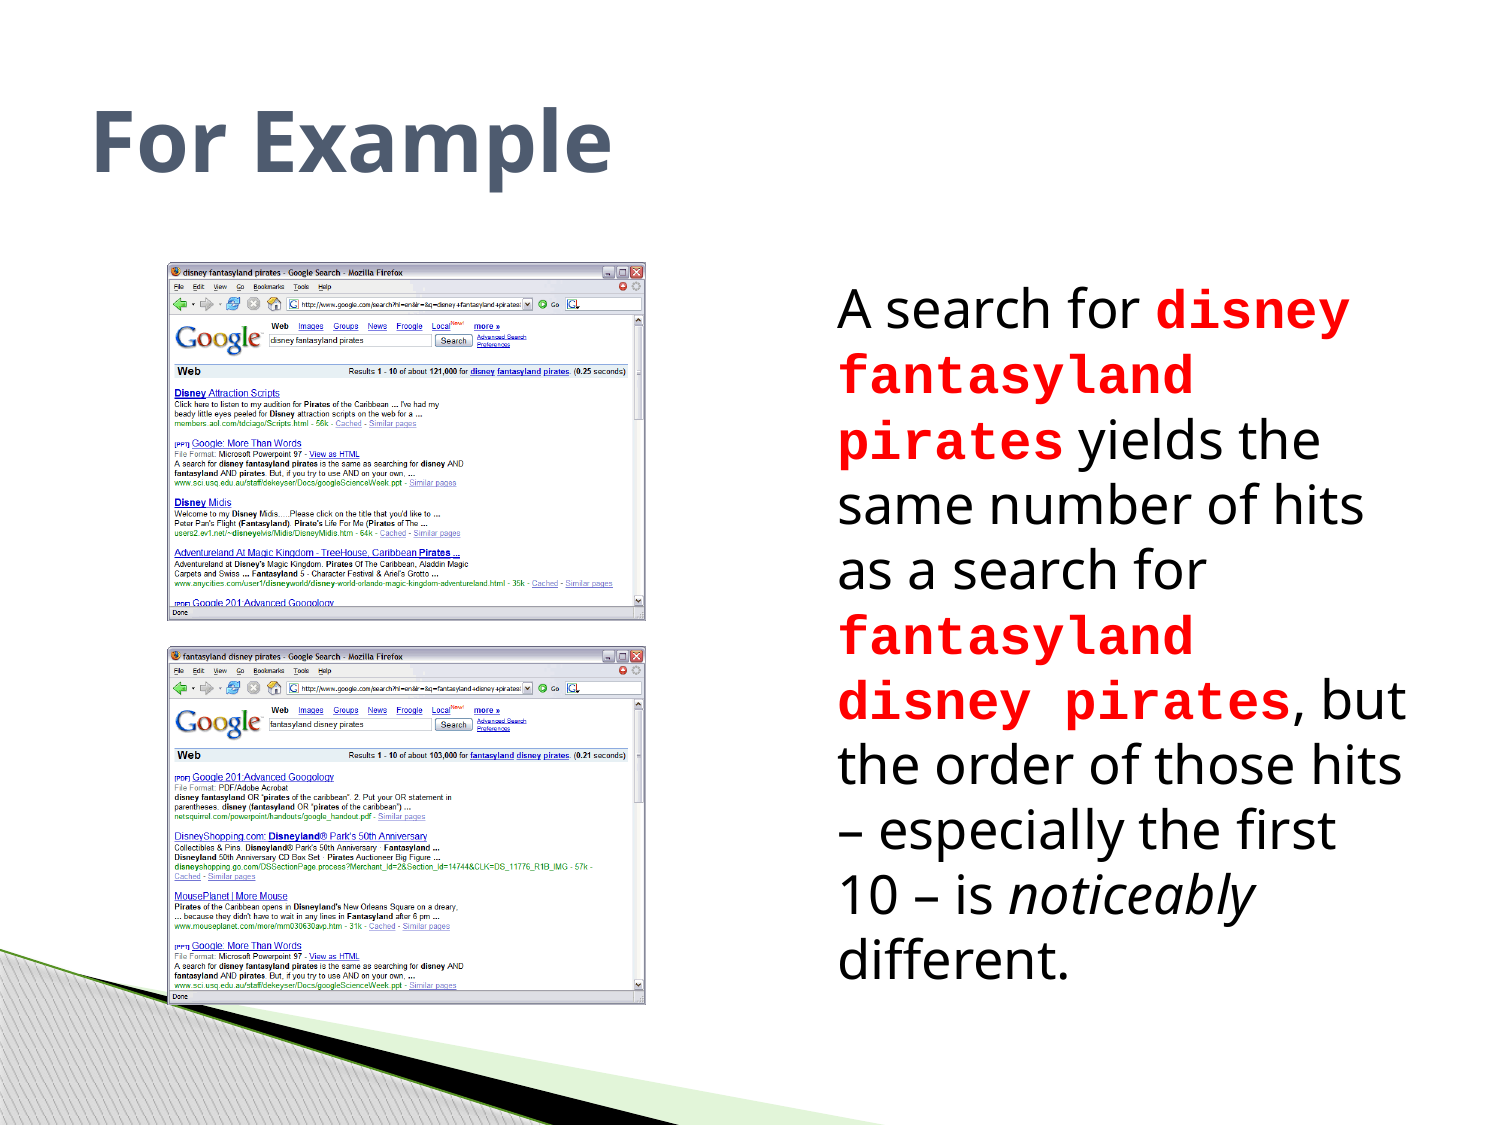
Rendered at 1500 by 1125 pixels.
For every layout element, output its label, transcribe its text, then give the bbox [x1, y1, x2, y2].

list A search for disney fantasyland pirates yields the same number of hits as a search for fantasyland disney pirates, but the order of those hits – especially the first 10 – is noticeably different. [762, 262, 1425, 1005]
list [166, 262, 646, 622]
title For Example [75, 45, 1425, 233]
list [166, 645, 646, 1006]
